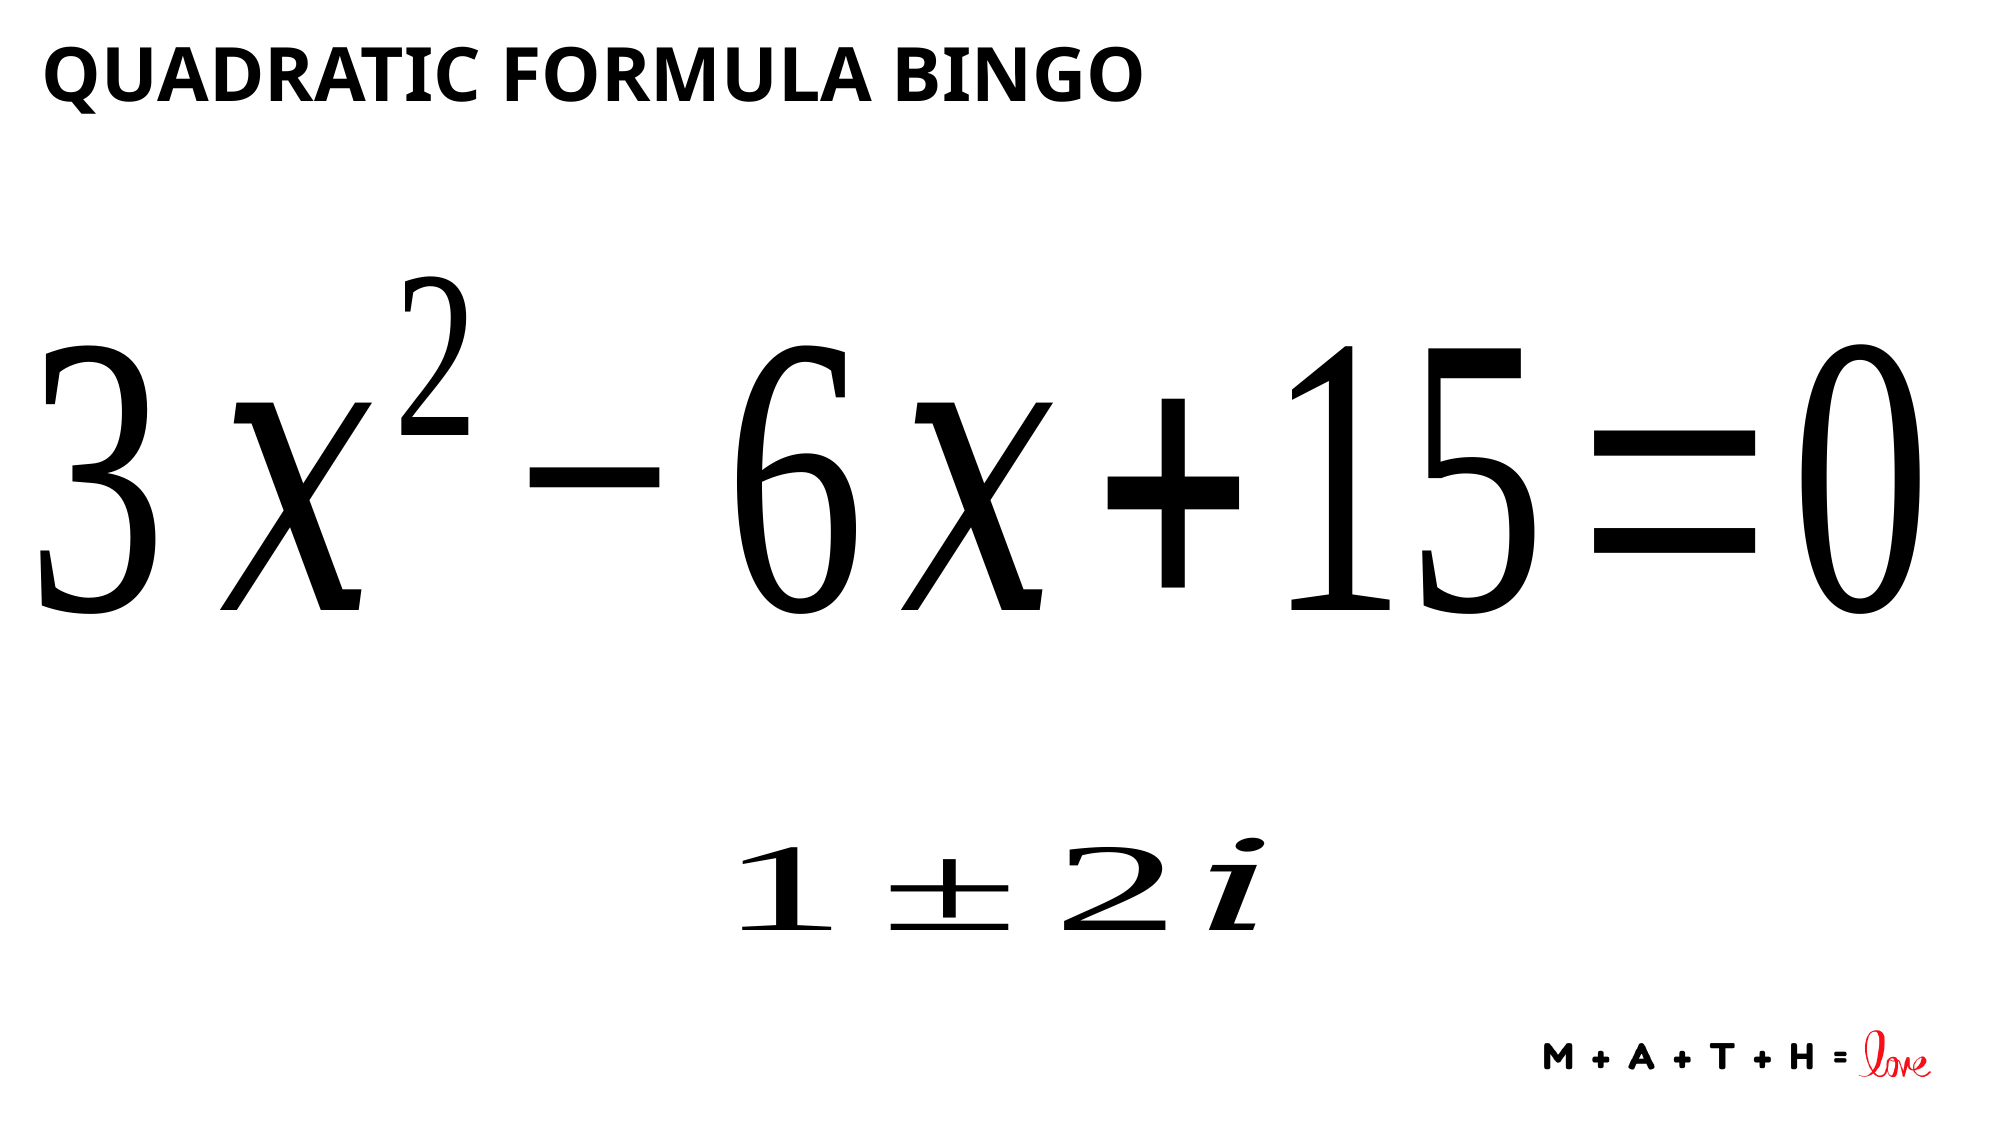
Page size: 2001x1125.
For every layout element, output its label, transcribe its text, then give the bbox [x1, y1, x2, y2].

picture [1528, 1026, 1941, 1082]
text_box QUADRATIC FORMULA BINGO [27, 18, 1323, 124]
